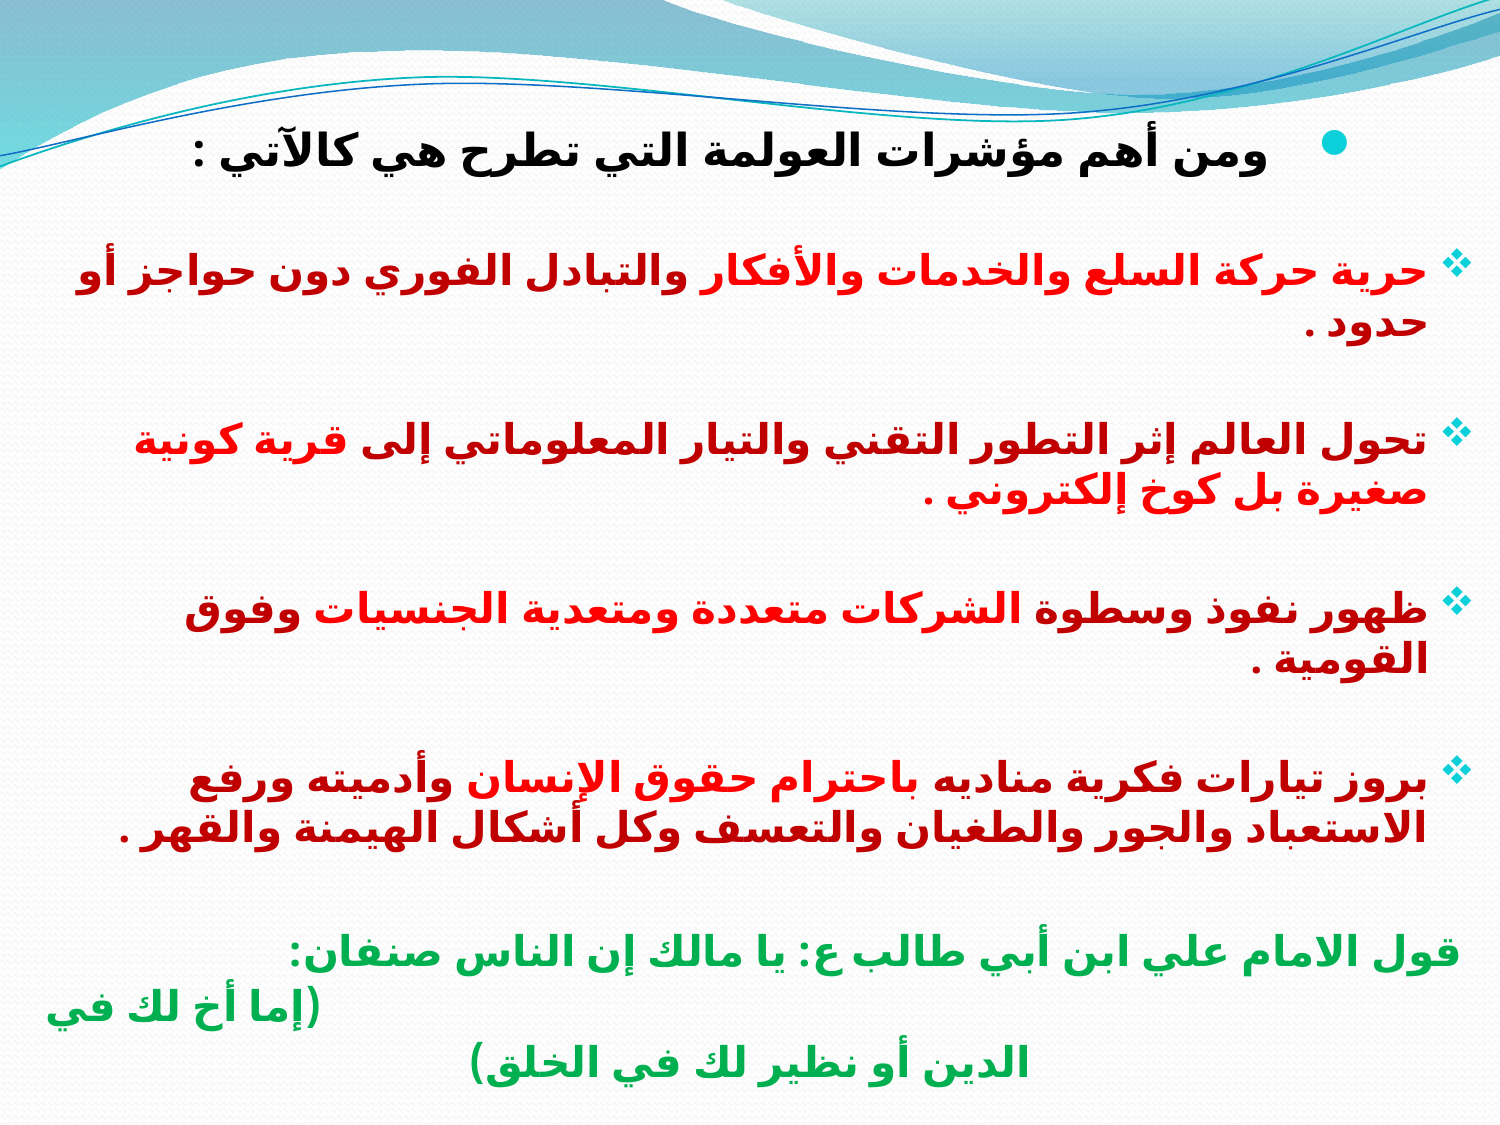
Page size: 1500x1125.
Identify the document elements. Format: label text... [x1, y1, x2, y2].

list ومن أهم مؤشرات العولمة التي تطرح هي كالآتي : حرية حركة السلع والخدمات والأفكار والتبادل الفوري دون حواجز أو حدود . تحول العالم إثر التطور التقني والتيار المعلوماتي إلى قرية كونية صغيرة بل كوخ إلكتروني . ظهور نفوذ وسطوة الشركات متعددة ومتعدية الجنسيات وفوق القومية . بروز تيارات فكرية مناديه باحترام حقوق الإنسان وأدميته ورفع الاستعباد والجور والطغيان والتعسف وكل أشكال الهيمنة والقهر . قول الامام علي ابن أبي طالب ع: يا مالك إن الناس صنفان: (إما أخ لك في الدين أو نظير لك في الخلق) [17, 113, 1483, 1094]
